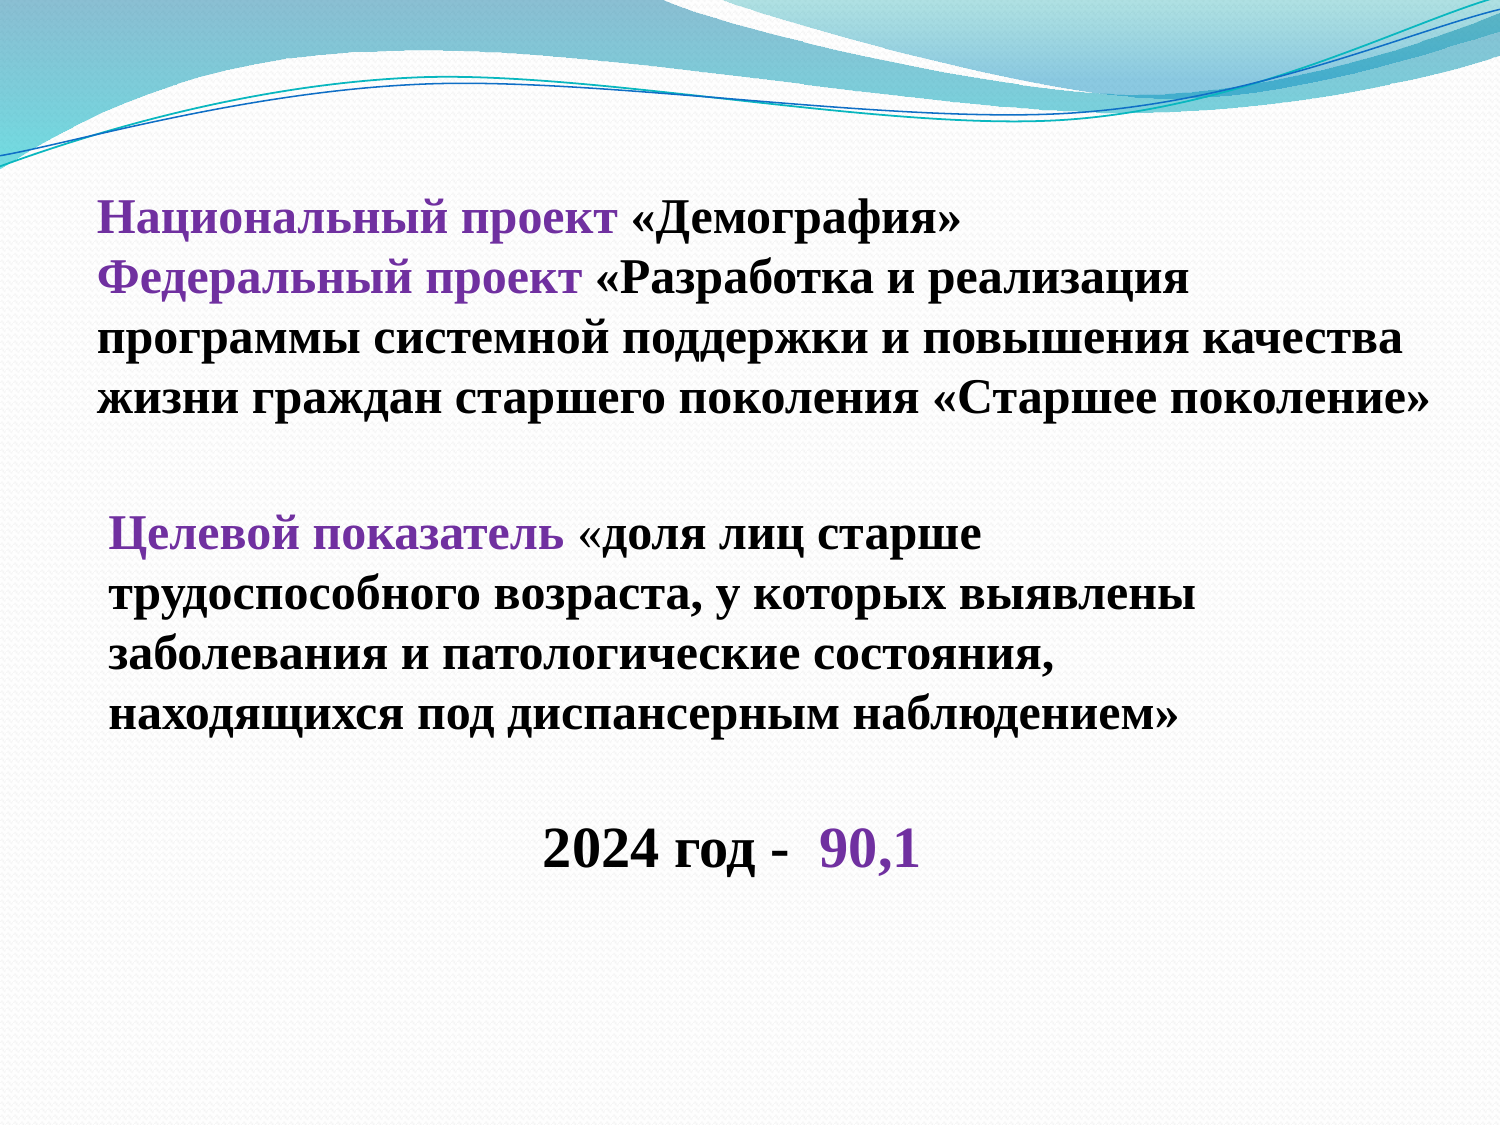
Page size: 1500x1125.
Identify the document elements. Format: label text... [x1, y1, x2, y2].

text_box Национальный проект «Демография» Федеральный проект «Разработка и реализация программы системной поддержки и повышения качества жизни граждан старшего поколения «Старшее поколение» [82, 175, 1454, 431]
text_box Целевой показатель «доля лиц старше трудоспособного возраста, у которых выявлены заболевания и патологические состояния, находящихся под диспансерным наблюдением» 2024 год - 90,1 [93, 492, 1371, 957]
